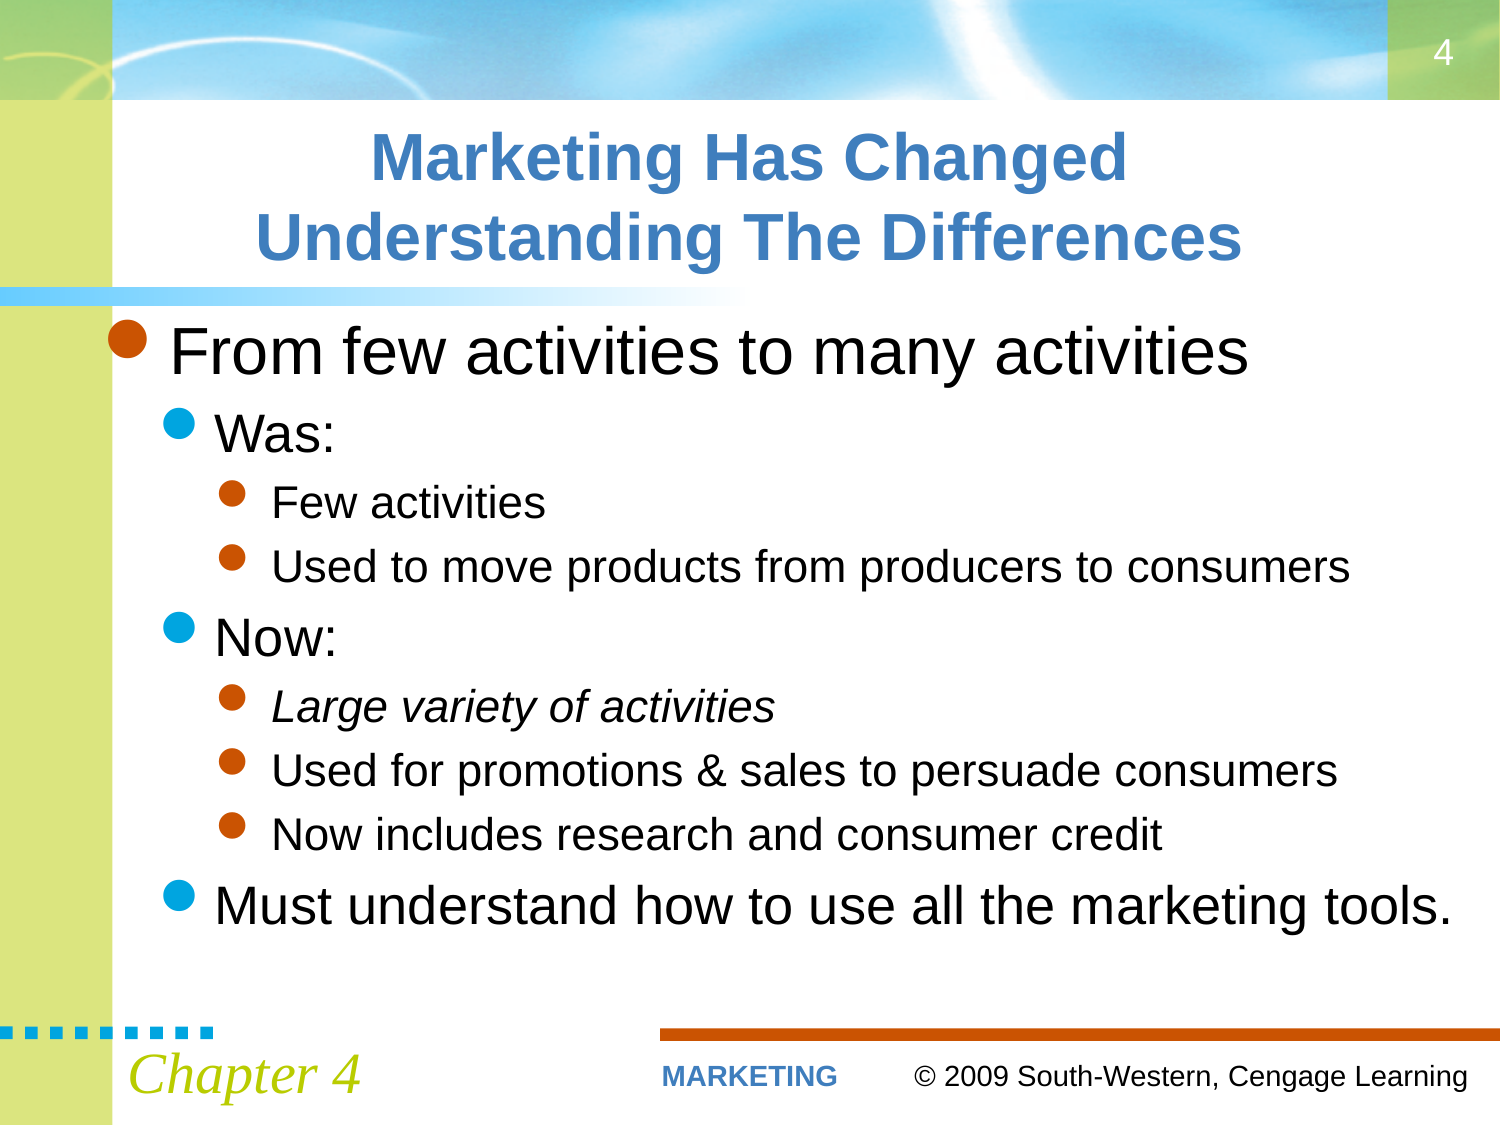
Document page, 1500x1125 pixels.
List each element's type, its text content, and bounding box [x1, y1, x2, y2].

footer Chapter 4 [112, 1026, 638, 1113]
slide_number 4 [1387, 0, 1500, 101]
title Marketing Has Changed Understanding The Differences [112, 99, 1388, 288]
list From few activities to many activities Was: Few activities Used to move products from producers to consumers Now: Large variety of activities Used for promotions & sales to persuade consumers Now includes research and consumer credit Must understand how to use all the marketing tools. [87, 299, 1476, 1026]
